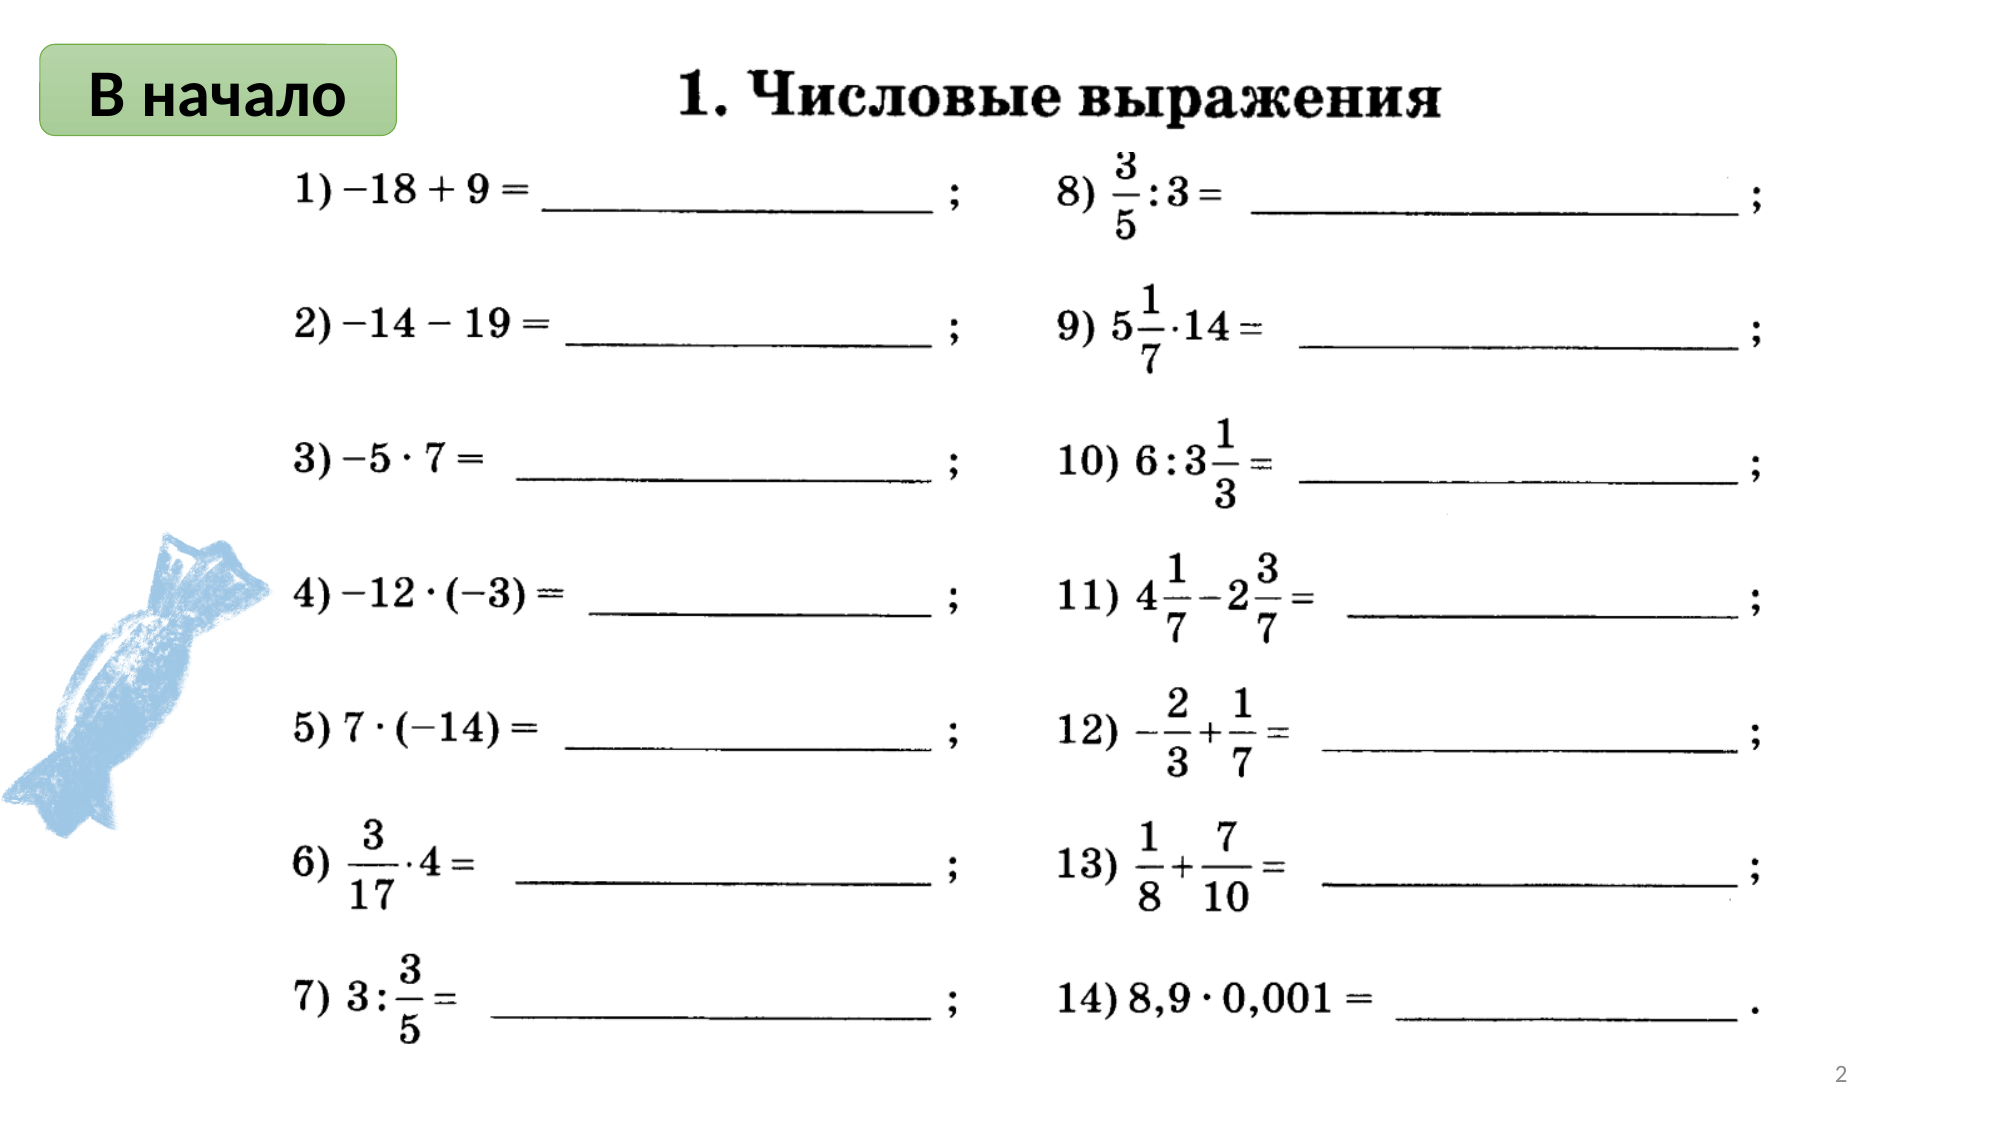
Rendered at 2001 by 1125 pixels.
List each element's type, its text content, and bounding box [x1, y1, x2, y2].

text_box В начало [39, 43, 397, 137]
slide_number 2 [1412, 1042, 1863, 1103]
picture [279, 31, 1776, 1049]
picture [0, 529, 275, 840]
